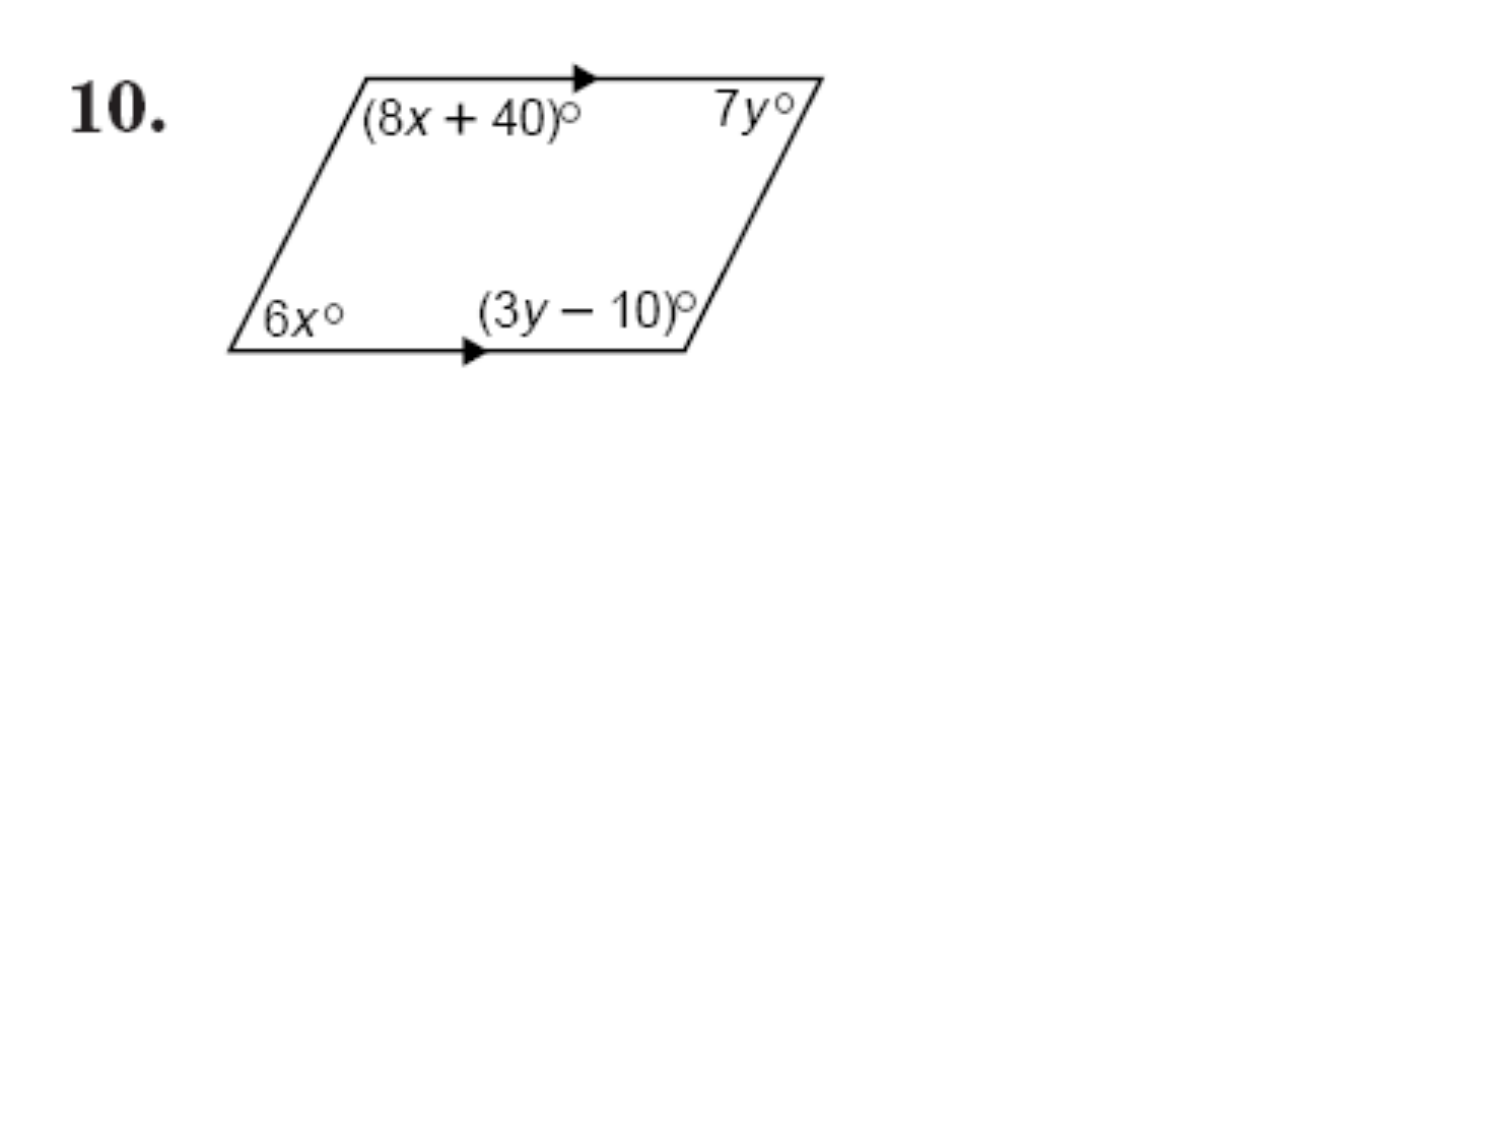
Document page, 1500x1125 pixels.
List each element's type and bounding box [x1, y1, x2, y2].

picture [0, 0, 886, 421]
